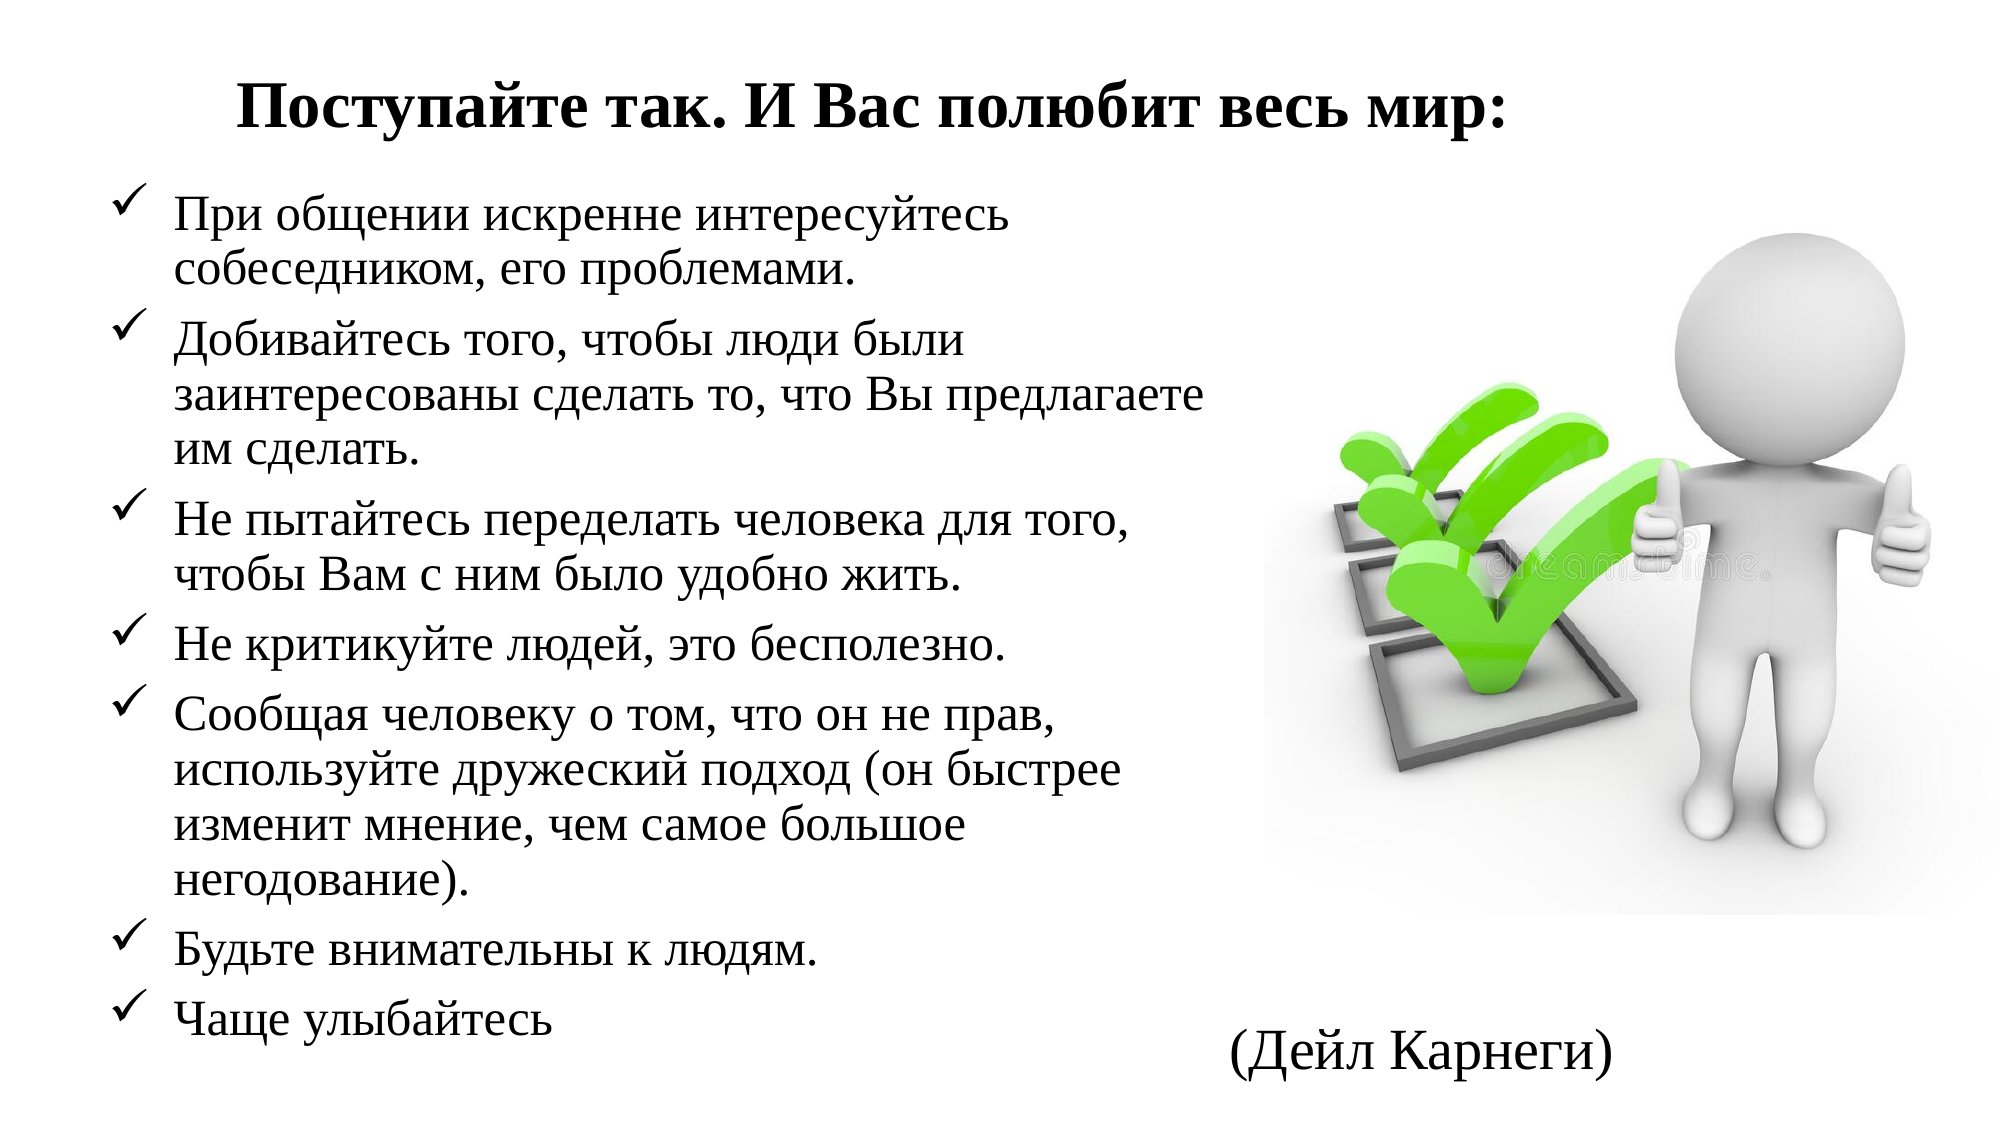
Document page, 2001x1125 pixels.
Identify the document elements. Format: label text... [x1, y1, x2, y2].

title Поступайте так. И Вас полюбит весь мир: [221, 38, 1844, 178]
list При общении искренне интересуйтесь собеседником, его проблемами. Добивайтесь того, чтобы люди были заинтересованы сделать то, что Вы предлагаете им сделать. Не пытайтесь переделать человека для того, чтобы Вам с ним было удобно жить. Не критикуйте людей, это бесполезно. Сообщая человеку о том, что он не прав, используйте дружеский подход (он быстрее изменит мнение, чем самое большое негодование). Будьте внимательны к людям. Чаще улыбайтесь [93, 178, 1265, 1058]
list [1263, 178, 2000, 915]
text_box (Дейл Карнеги) [1214, 1003, 1630, 1089]
